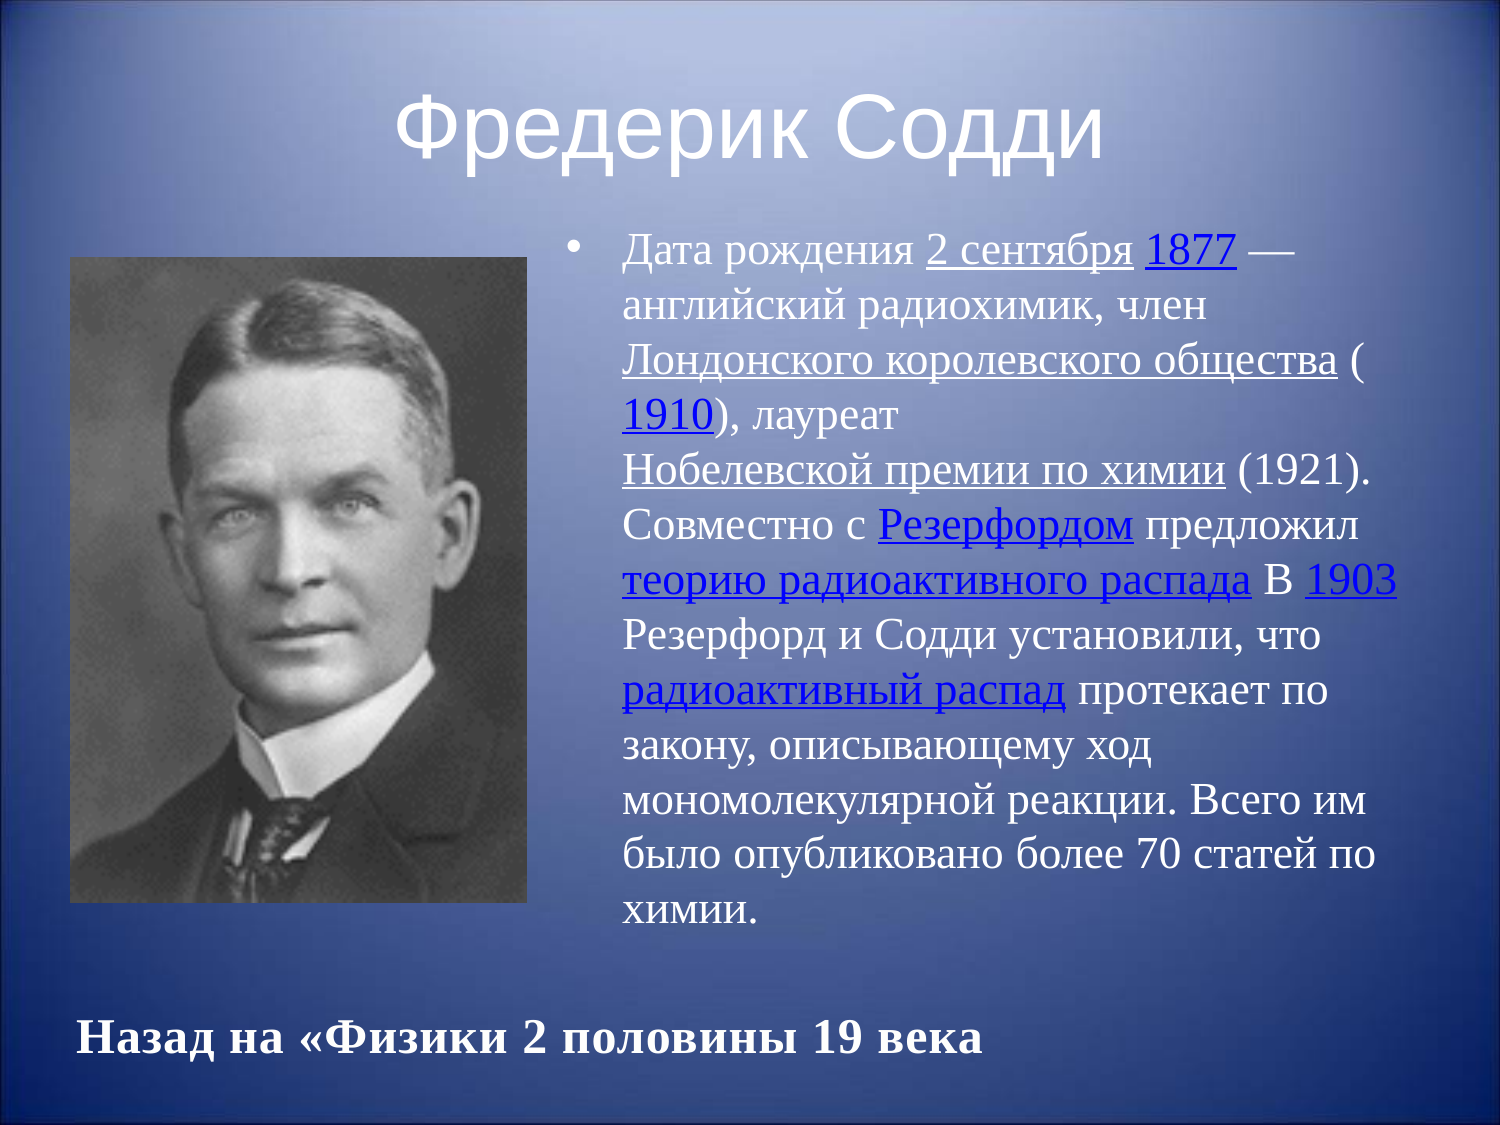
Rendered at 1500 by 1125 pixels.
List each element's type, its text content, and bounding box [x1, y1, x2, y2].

text_box Назад на «Физики 2 половины 19 века [61, 996, 999, 1071]
title Фредерик Содди [74, 44, 1426, 200]
picture [0, 0, 1500, 1125]
list Дата рождения 2 сентября 1877 — английский радиохимик, член Лондонского королевского общества (1910), лауреат Нобелевской премии по химии (1921). Совместно с Резерфордом предложил теорию радиоактивного распада В 1903 Резерфорд и Содди установили, что радиоактивный распад протекает по закону, описывающему ход мономолекулярной реакции. Всего им было опубликовано более 70 статей по химии. [550, 210, 1426, 1020]
